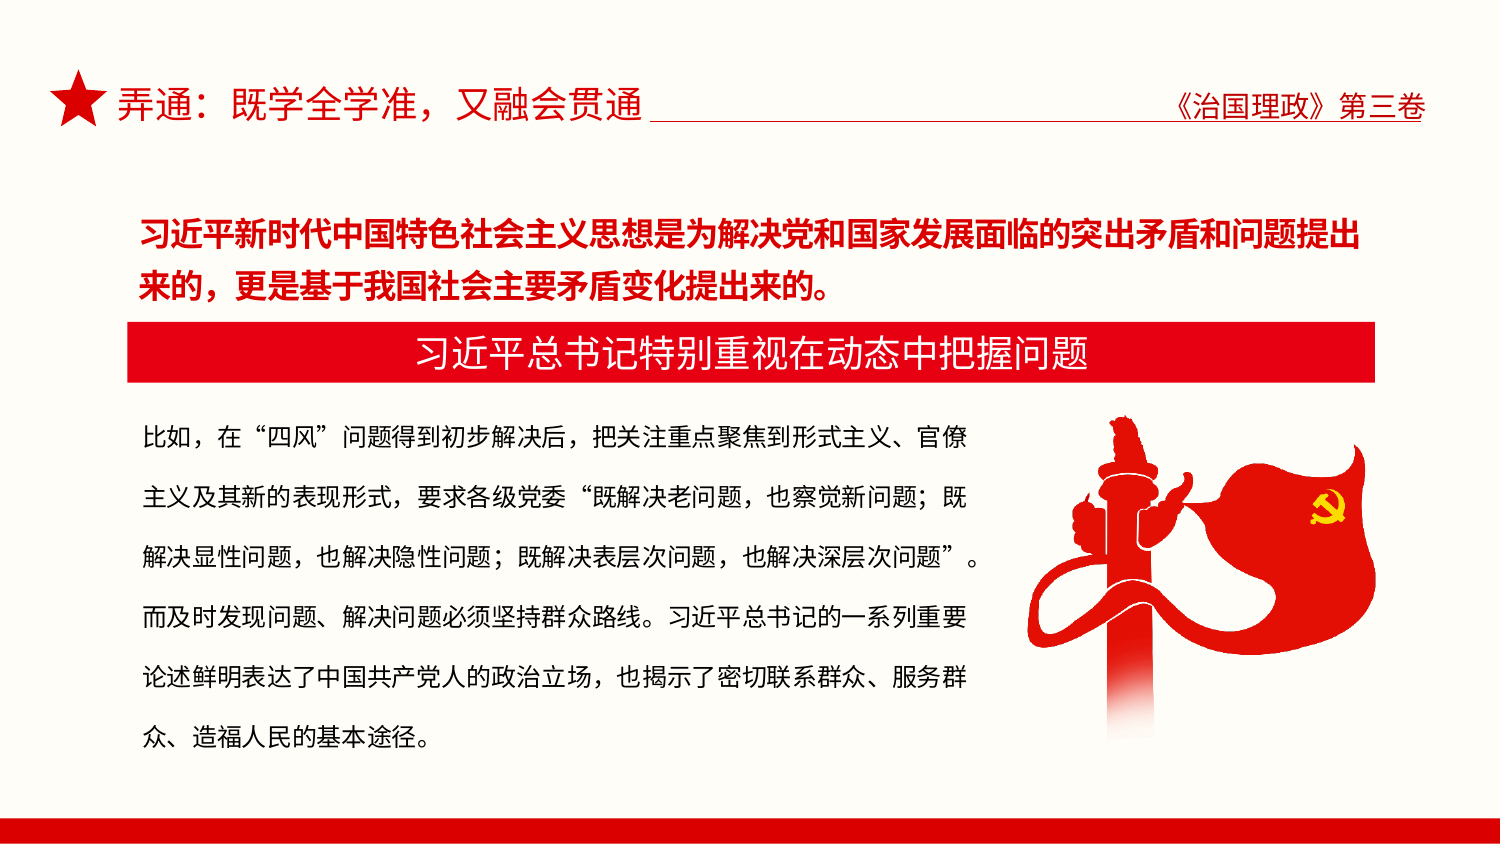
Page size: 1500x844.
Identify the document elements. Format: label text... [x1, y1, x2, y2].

text_box 习近平新时代中国特色社会主义思想是为解决党和国家发展面临的突出矛盾和问题提出来的，更是基于我国社会主要矛盾变化提出来的。 [123, 194, 1400, 313]
text_box 习近平总书记特别重视在动态中把握问题 [127, 321, 1375, 383]
picture [912, 362, 1461, 785]
text_box 比如，在“四风”问题得到初步解决后，把关注重点聚焦到形式主义、官僚主义及其新的表现形式，要求各级党委“既解决老问题，也察觉新问题；既解决显性问题，也解决隐性问题；既解决表层次问题，也解决深层次问题”。而及时发现问题、解决问题必须坚持群众路线。习近平总书记的一系列重要论述鲜明表达了中国共产党人的政治立场，也揭示了密切联系群众、服务群众、造福人民的基本途径。 [127, 384, 912, 759]
